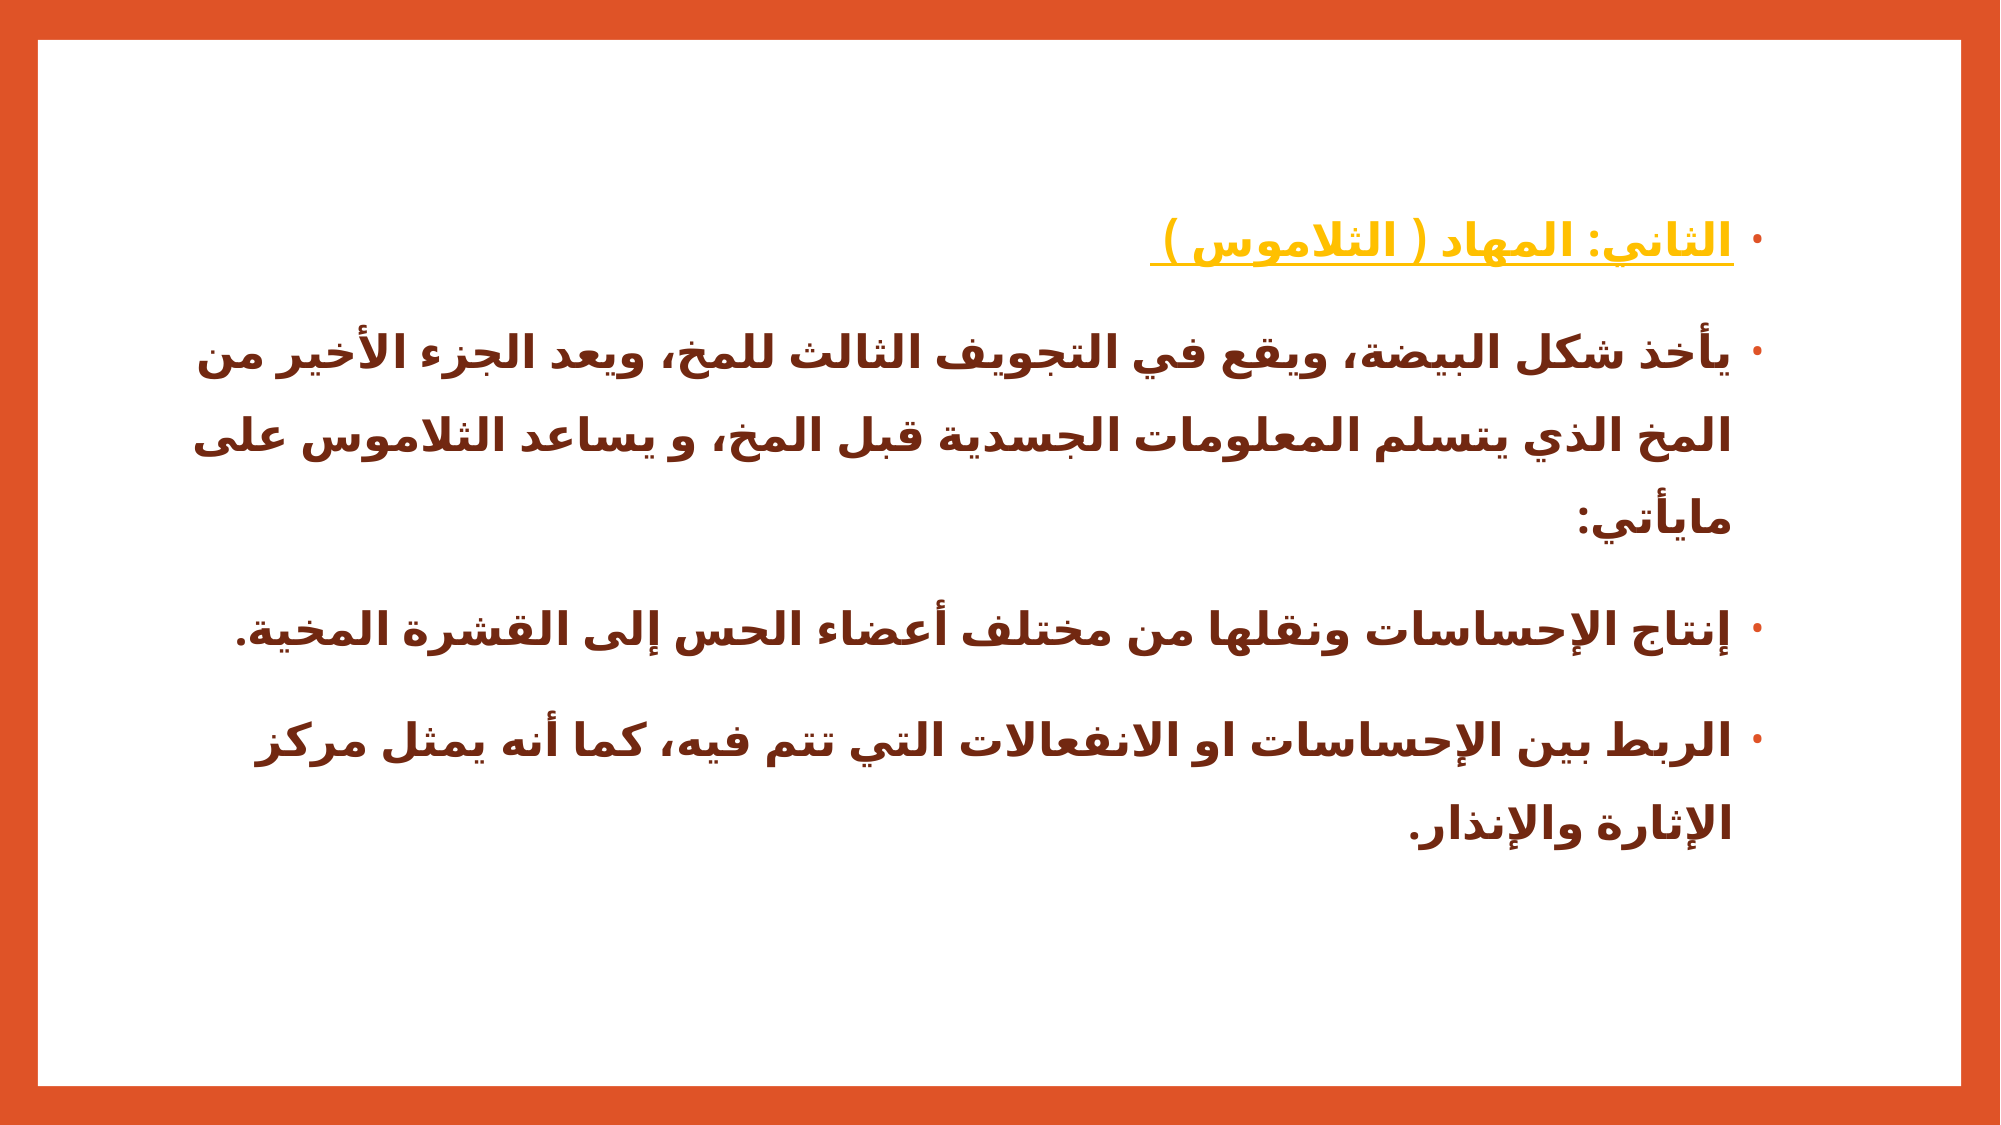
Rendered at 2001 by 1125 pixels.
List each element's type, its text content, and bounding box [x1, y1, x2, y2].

list الثاني: المهاد ( الثلاموس ) يأخذ شكل البيضة، ويقع في التجويف الثالث للمخ، ويعد الجزء الأخير من المخ الذي يتسلم المعلومات الجسدية قبل المخ، و يساعد الثلاموس على مايأتي: إنتاج الإحساسات ونقلها من مختلف أعضاء الحس إلى القشرة المخية. الربط بين الإحساسات او الانفعالات التي تتم فيه، كما أنه يمثل مركز الإثارة والإنذار. [167, 209, 1787, 872]
